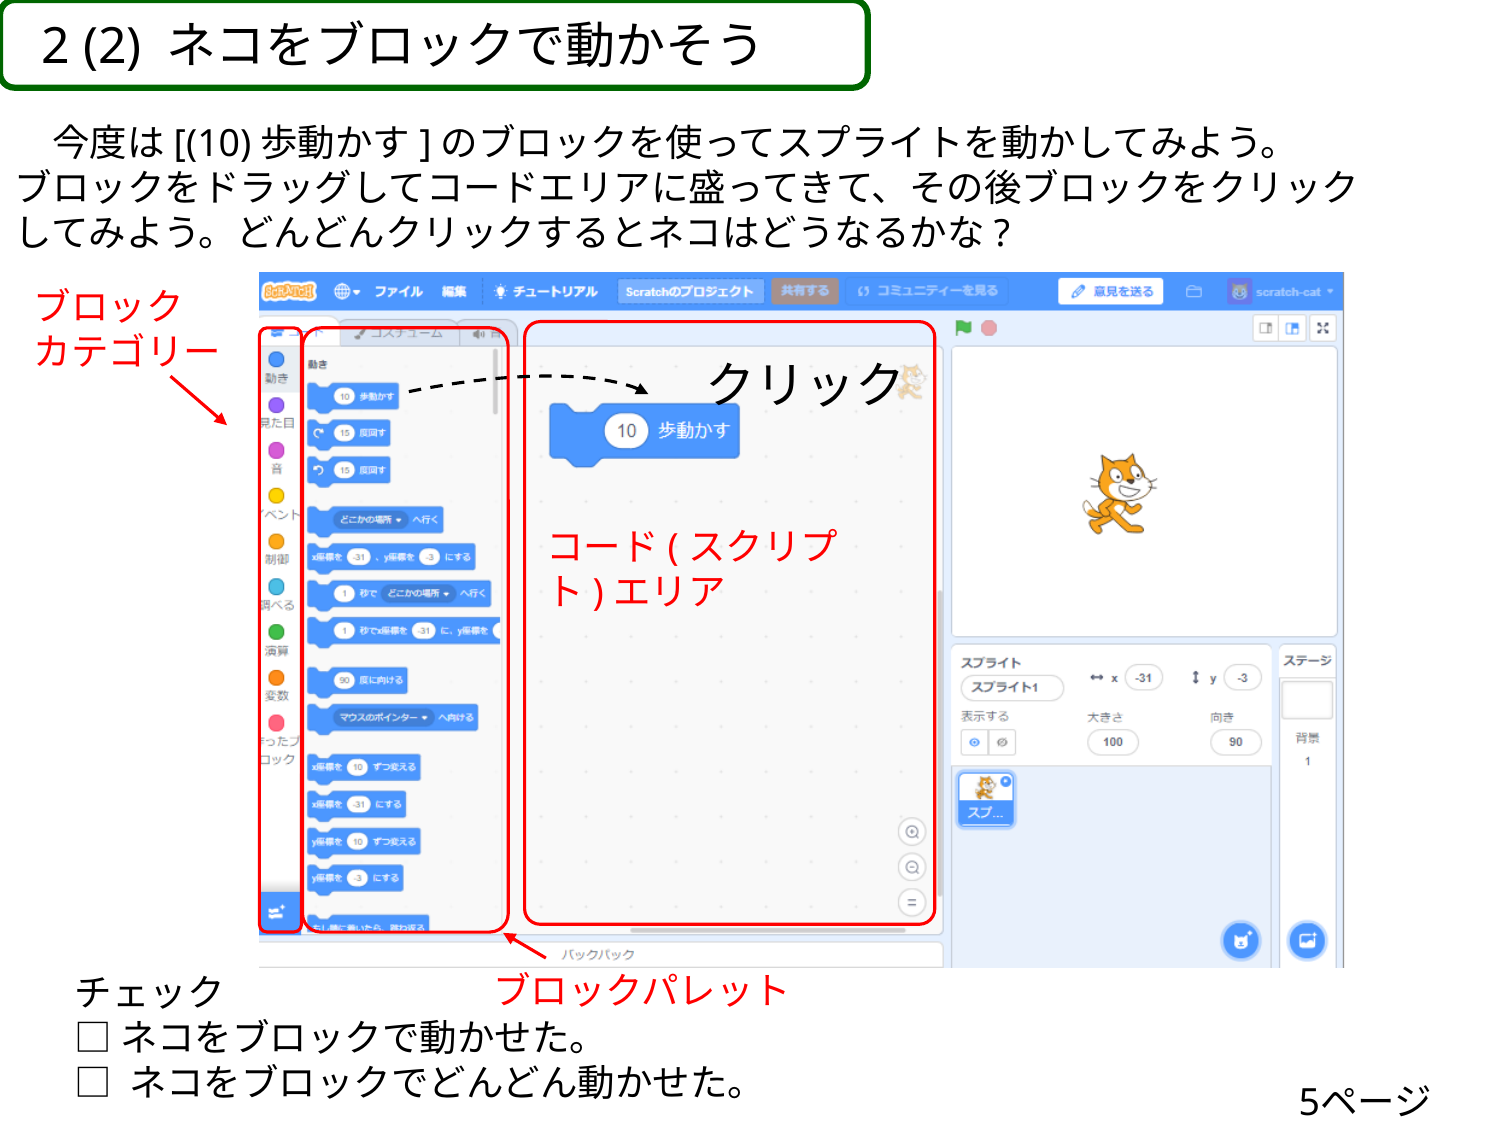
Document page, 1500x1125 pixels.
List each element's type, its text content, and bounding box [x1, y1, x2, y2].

text_box 今度は[(10)歩動かす]のブロックを使ってスプライトを動かしてみよう。 ブロックをドラッグしてコードエリアに盛ってきて、その後ブロックをクリックしてみよう。どんどんクリックするとネコはどうなるかな? [0, 111, 1381, 307]
text_box 5ページ [1283, 1070, 1500, 1125]
picture [259, 272, 1349, 968]
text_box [502, 932, 546, 959]
text_box チェック □ ネコをブロックで動かせた。 □ ネコをブロックでどんどん動かせた。 [59, 961, 1201, 1112]
text_box 2 (2) ネコをブロックで動かそう. [0, 0, 869, 89]
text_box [170, 376, 227, 426]
text_box ブロック カテゴリー [19, 276, 259, 381]
